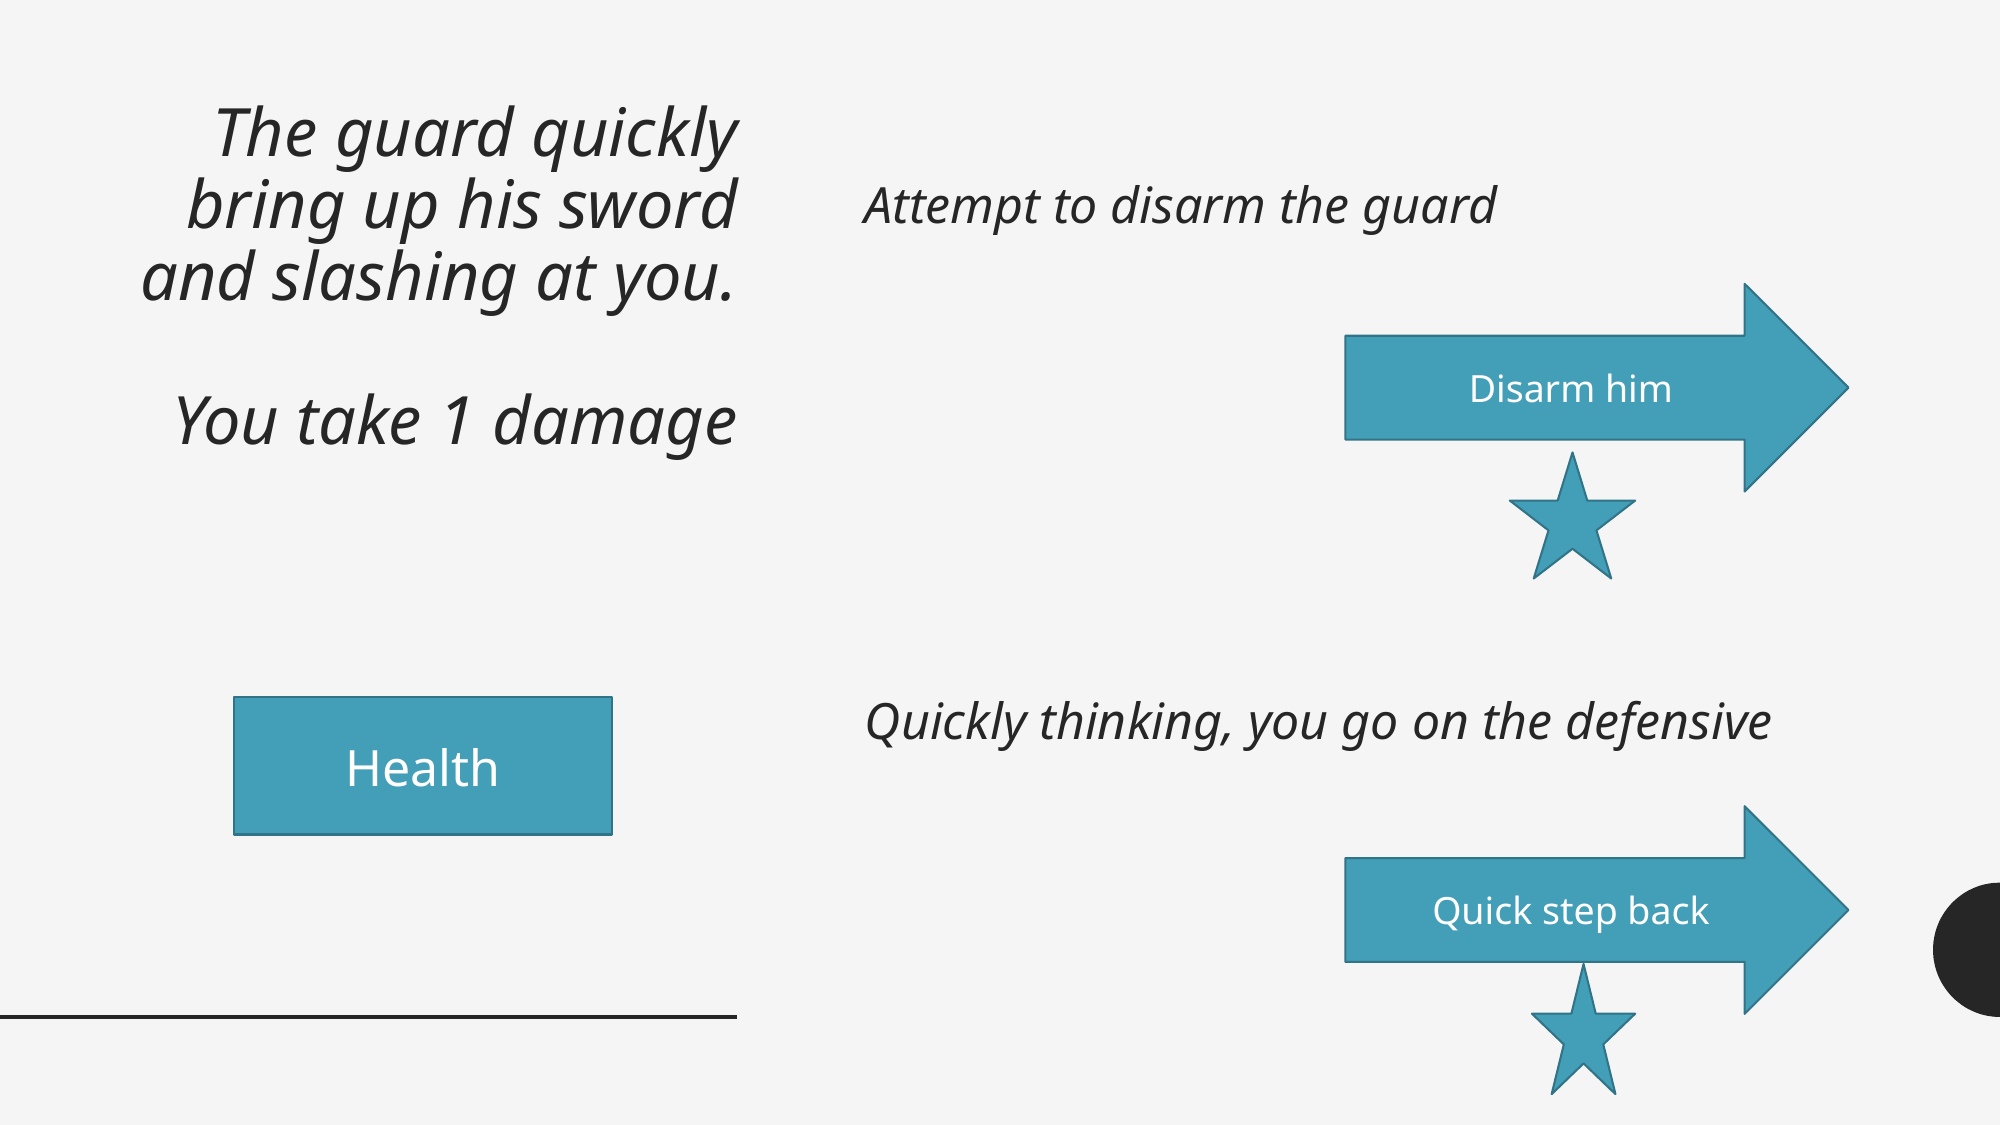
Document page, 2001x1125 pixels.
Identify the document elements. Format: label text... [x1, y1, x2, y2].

text_box Disarm him [1344, 282, 1850, 493]
text_box Quick step back [1344, 805, 1850, 1015]
list Quickly thinking, you go on the defensive [849, 607, 1875, 758]
text_box Health [233, 696, 613, 836]
list Attempt to disarm the guard [849, 91, 1875, 242]
text_box [1508, 451, 1637, 580]
text_box [1530, 962, 1637, 1096]
title The guard quickly bring up his sword and slashing at you. You take 1 damage [125, 91, 754, 905]
